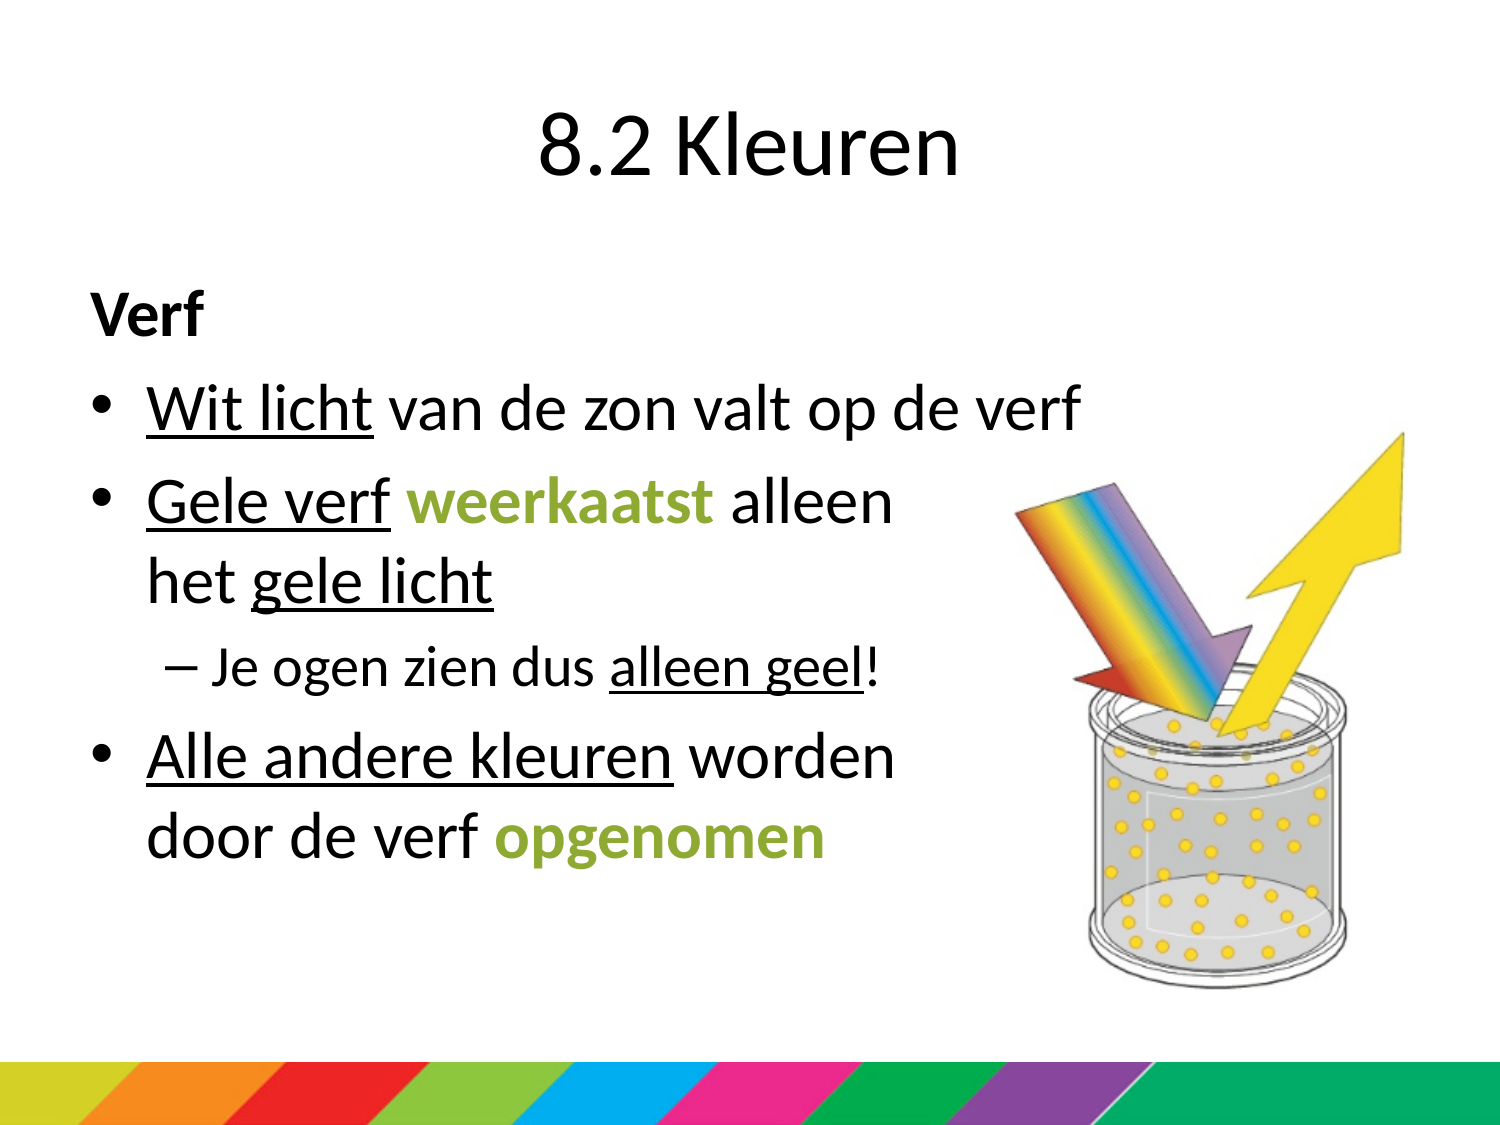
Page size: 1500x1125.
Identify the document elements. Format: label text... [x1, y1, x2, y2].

list Verf Wit licht van de zon valt op de verf Gele verf weerkaatst alleen het gele licht Je ogen zien dus alleen geel! Alle andere kleuren worden door de verf opgenomen [75, 262, 1425, 1005]
picture [656, 1062, 1500, 1125]
picture [1004, 410, 1426, 1006]
picture [0, 1062, 574, 1125]
title 8.2 Kleuren [75, 45, 1425, 233]
